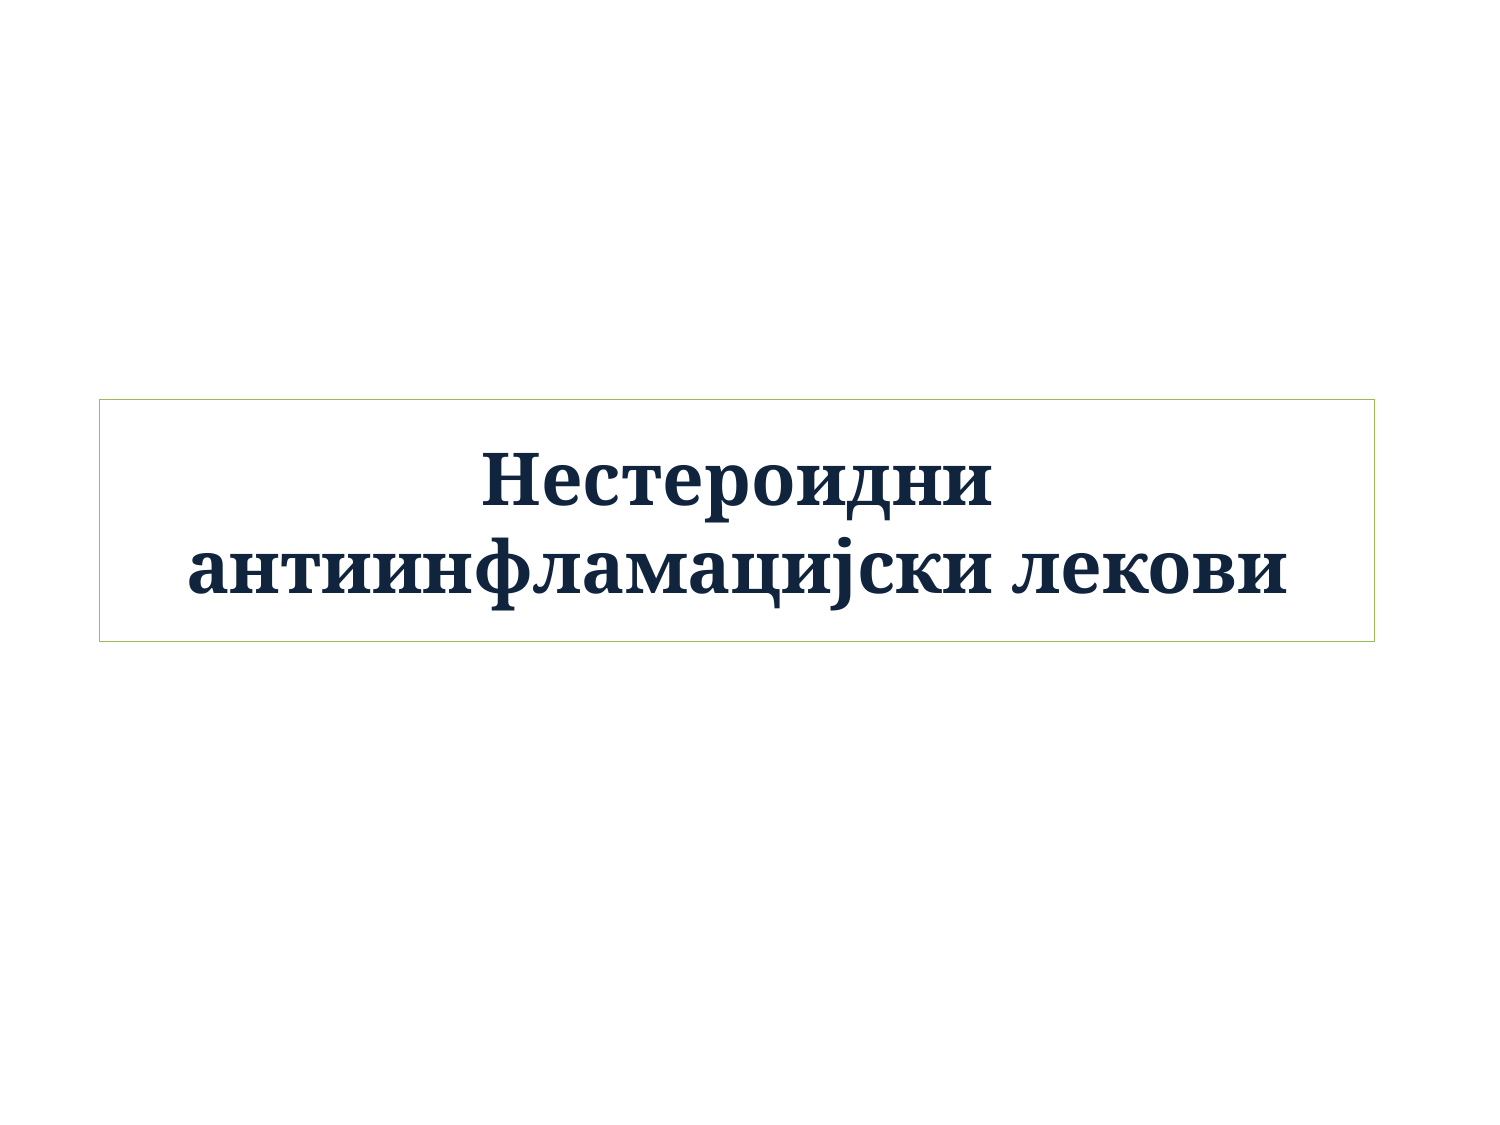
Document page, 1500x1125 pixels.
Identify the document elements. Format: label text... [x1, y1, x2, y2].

title Нестероидни антиинфламацијски лекови [99, 399, 1375, 642]
